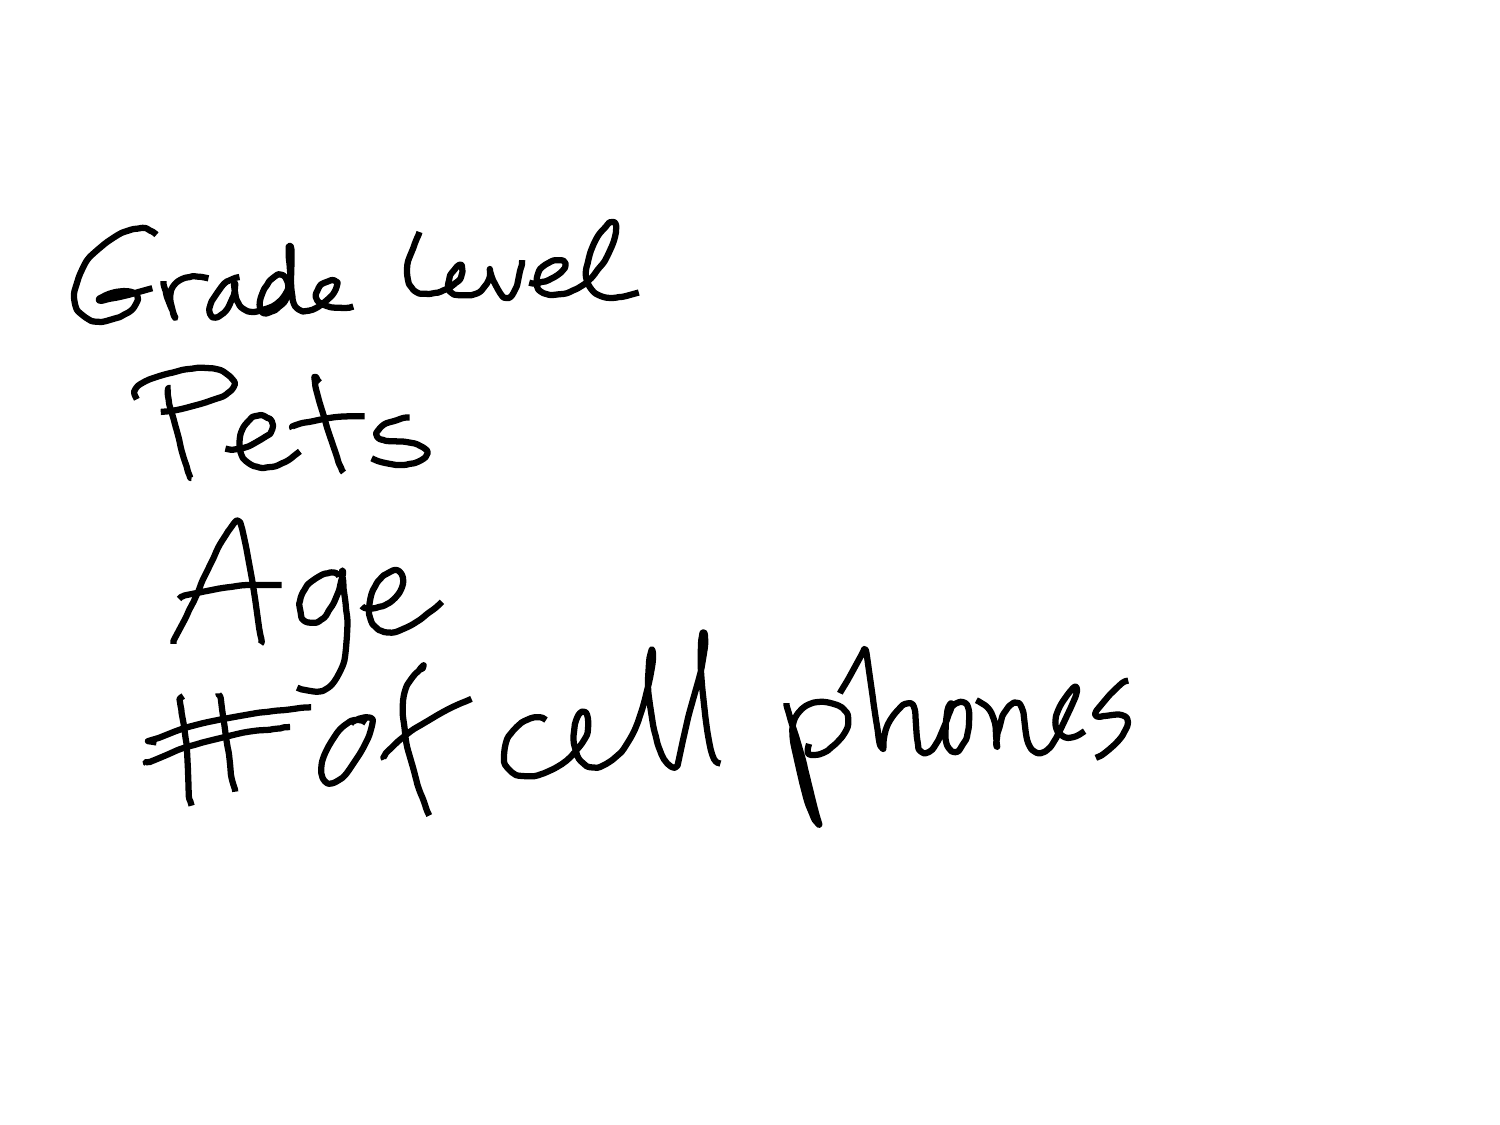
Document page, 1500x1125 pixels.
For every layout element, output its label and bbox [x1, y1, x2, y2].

text_box [144, 726, 291, 765]
text_box [1094, 679, 1129, 759]
text_box [839, 648, 970, 755]
text_box [217, 693, 224, 718]
text_box [401, 664, 425, 734]
text_box [785, 701, 850, 826]
text_box [197, 519, 254, 591]
text_box [503, 631, 721, 777]
text_box [226, 744, 236, 792]
text_box [291, 415, 365, 430]
text_box [406, 231, 523, 299]
text_box [325, 423, 345, 473]
text_box [361, 569, 443, 634]
text_box [371, 416, 429, 466]
text_box [976, 685, 1086, 755]
text_box [313, 376, 329, 418]
text_box [296, 569, 349, 693]
text_box [225, 414, 301, 469]
text_box [133, 366, 236, 413]
text_box [382, 698, 472, 760]
text_box [172, 589, 263, 645]
text_box [147, 706, 312, 744]
text_box [178, 584, 282, 600]
text_box [529, 221, 640, 299]
text_box [405, 732, 430, 816]
text_box [170, 411, 192, 479]
text_box [184, 736, 188, 746]
text_box [162, 275, 209, 319]
text_box [73, 227, 158, 323]
text_box [186, 754, 193, 806]
text_box [320, 716, 374, 785]
text_box [178, 695, 186, 727]
text_box [208, 245, 354, 319]
